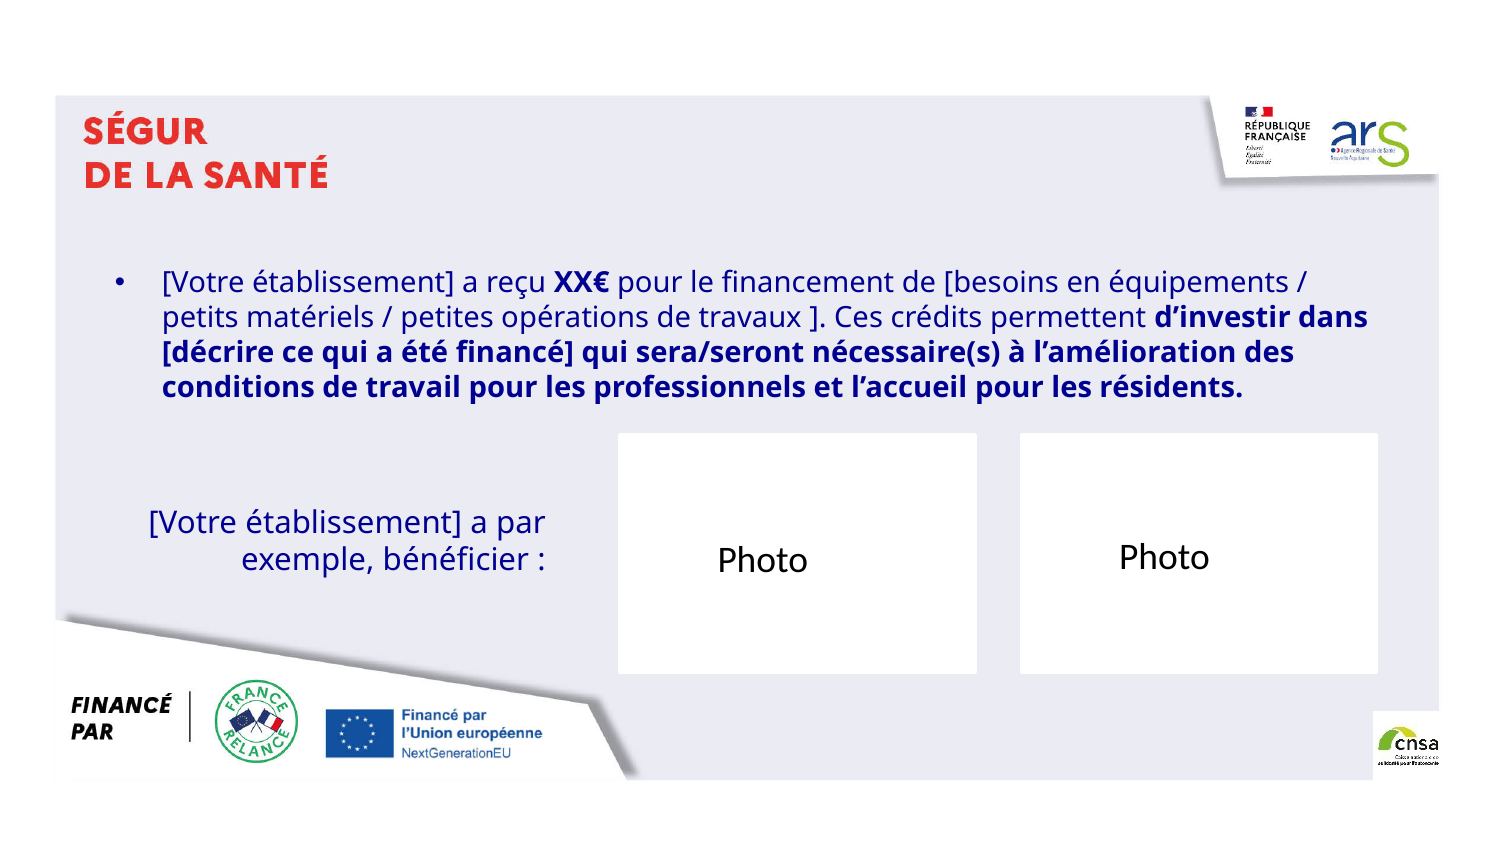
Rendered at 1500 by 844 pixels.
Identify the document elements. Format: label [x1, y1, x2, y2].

picture [11, 51, 1483, 824]
